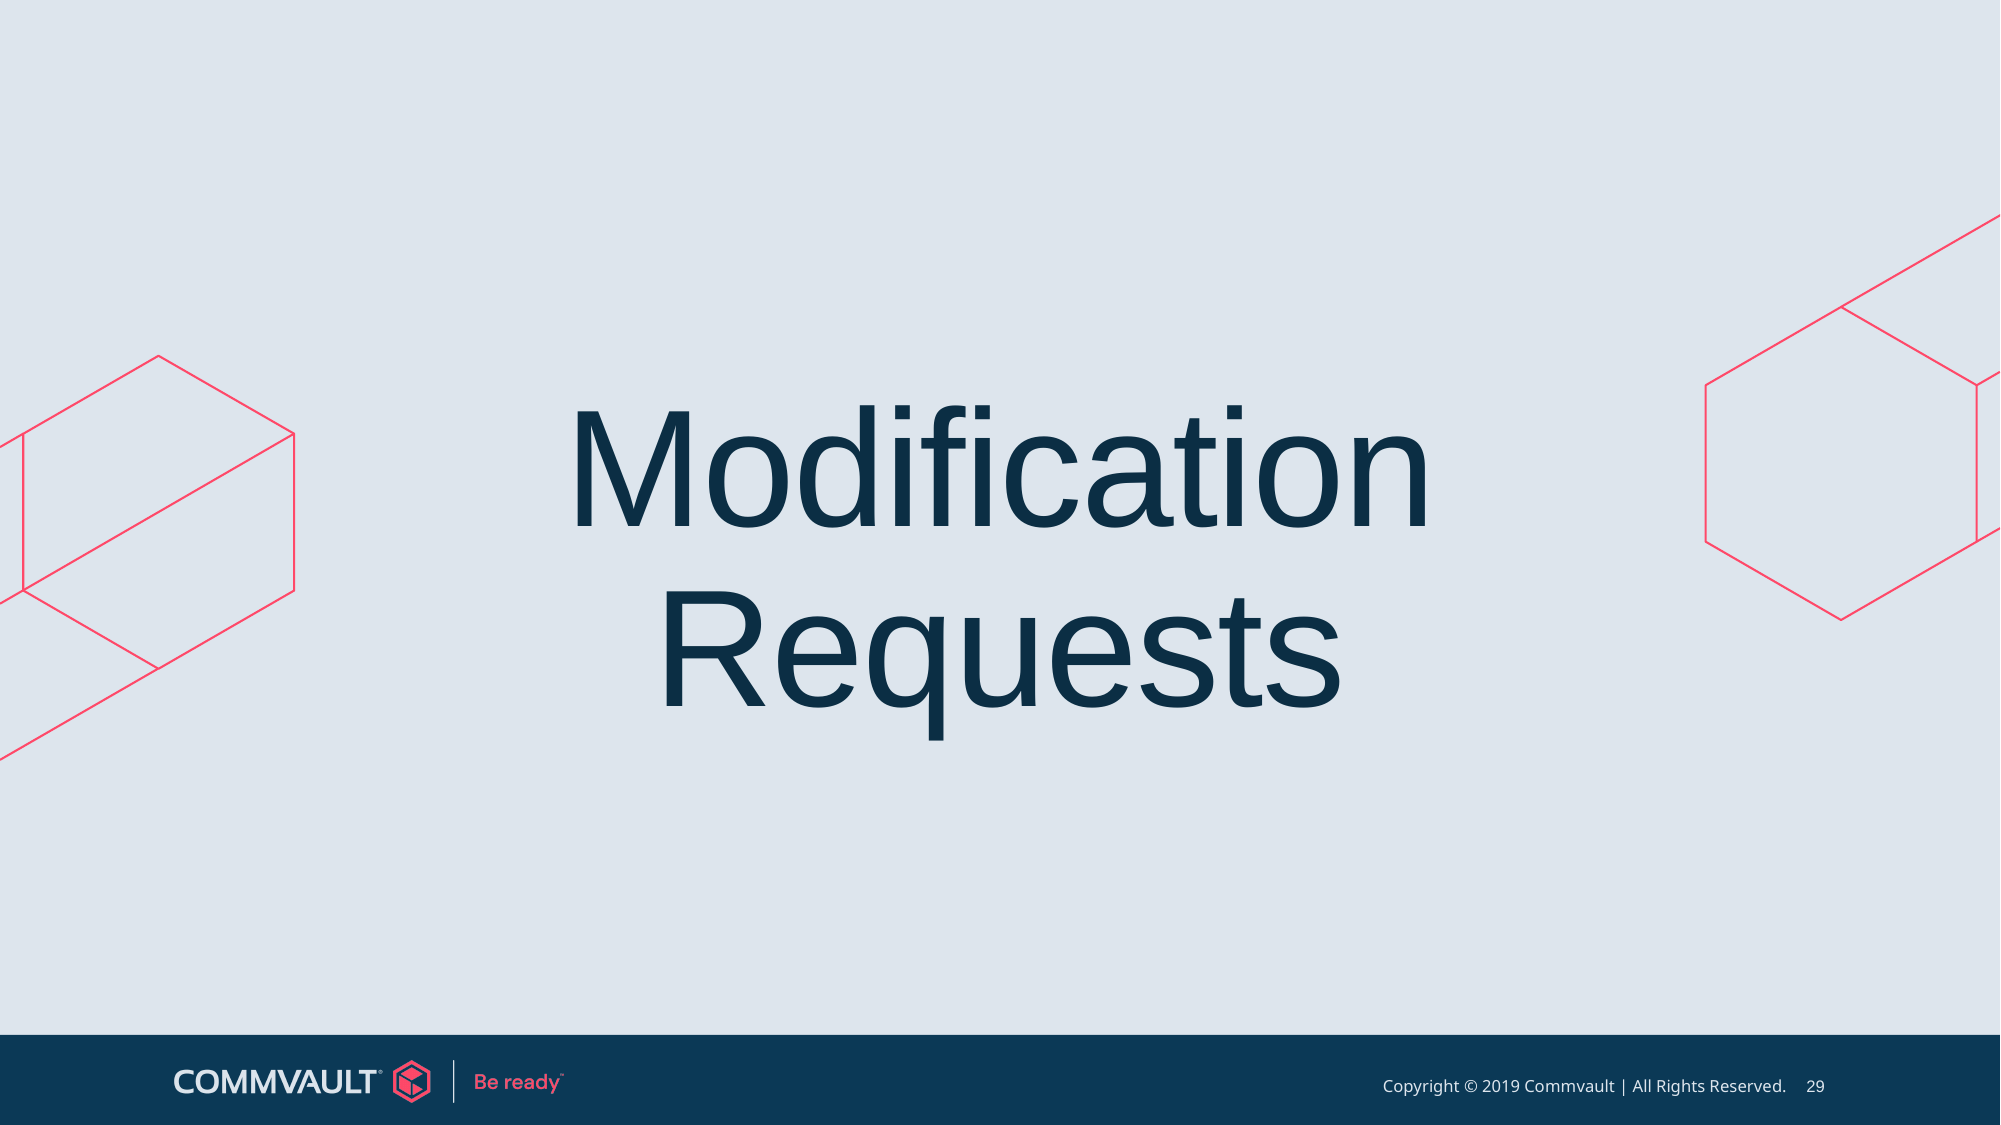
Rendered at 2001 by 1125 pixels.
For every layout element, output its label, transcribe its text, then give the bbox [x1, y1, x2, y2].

picture [174, 1060, 564, 1103]
slide_number 29 [1790, 1051, 1825, 1097]
title Modification Requests [319, 378, 1681, 747]
